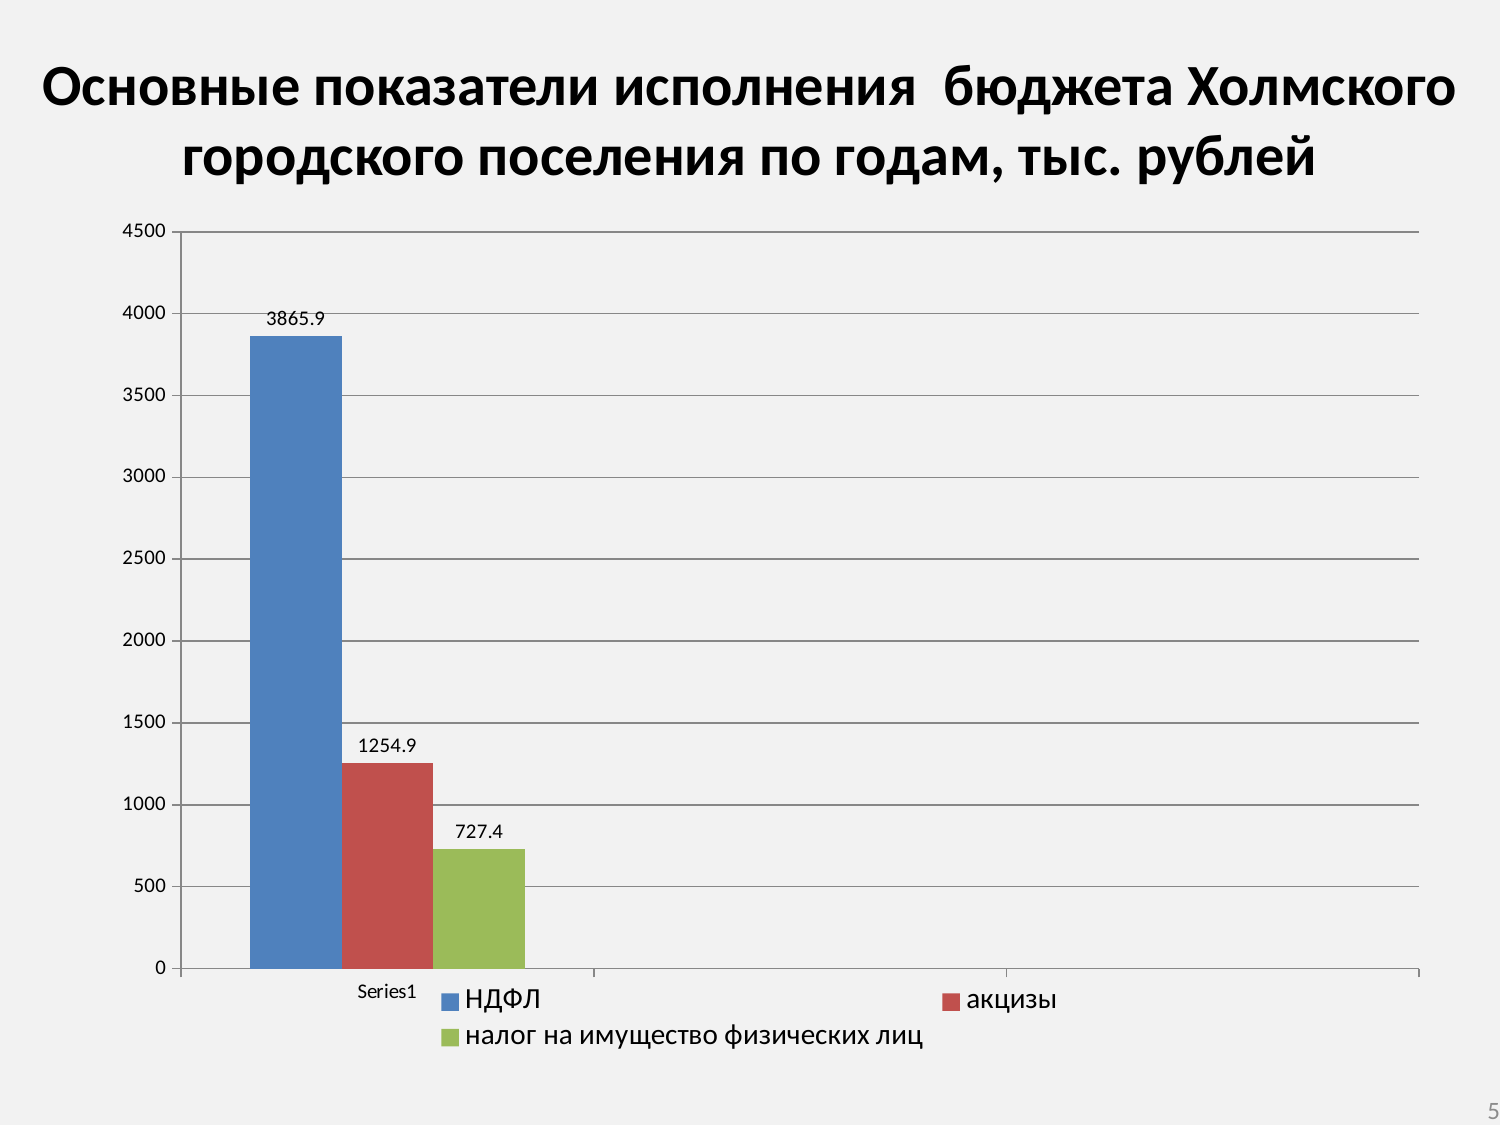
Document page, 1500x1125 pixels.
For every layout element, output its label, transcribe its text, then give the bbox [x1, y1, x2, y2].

text_box Основные показатели исполнения бюджета Холмского городского поселения по годам, тыс. рублей [0, 35, 1500, 195]
chart [76, 195, 1424, 1059]
slide_number 5 [1149, 1094, 1500, 1125]
